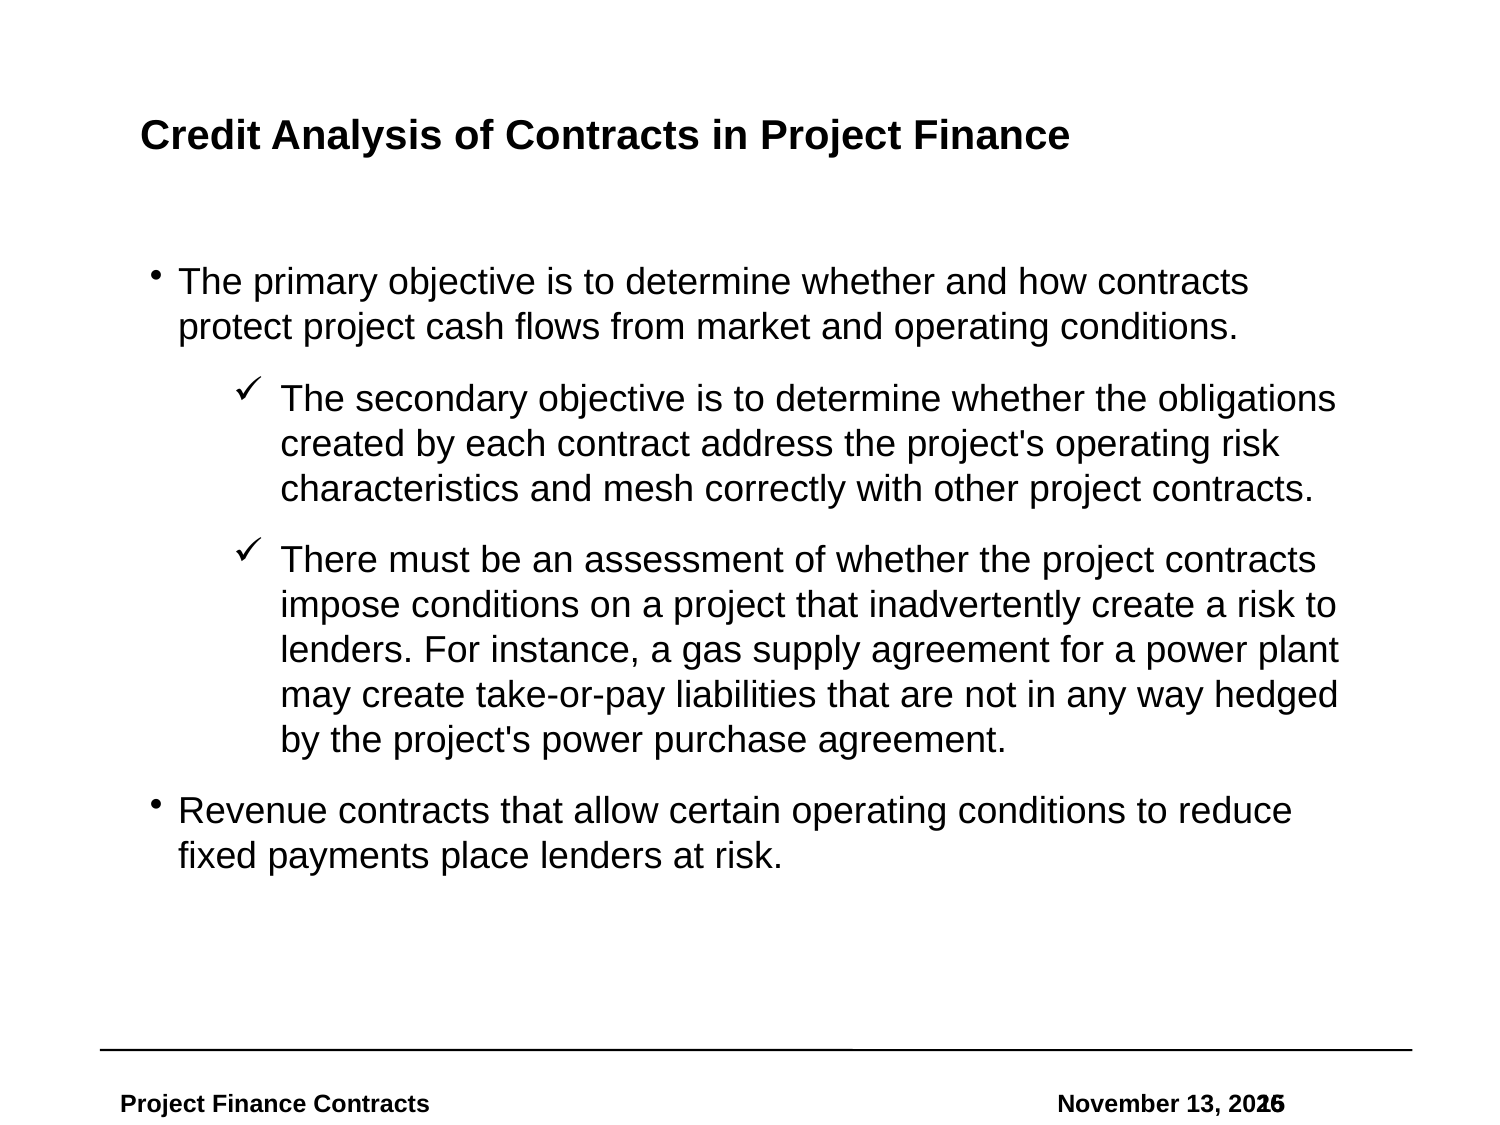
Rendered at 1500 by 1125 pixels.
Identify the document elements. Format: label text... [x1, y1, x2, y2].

title Credit Analysis of Contracts in Project Finance [124, 99, 1288, 226]
list The primary objective is to determine whether and how contracts protect project cash flows from market and operating conditions. The secondary objective is to determine whether the obligations created by each contract address the project's operating risk characteristics and mesh correctly with other project contracts. There must be an assessment of whether the project contracts impose conditions on a project that inadvertently create a risk to lenders. For instance, a gas supply agreement for a power plant may create take-or-pay liabilities that are not in any way hedged by the project's power purchase agreement. Revenue contracts that allow certain operating conditions to reduce fixed payments place lenders at risk. [124, 249, 1376, 1001]
